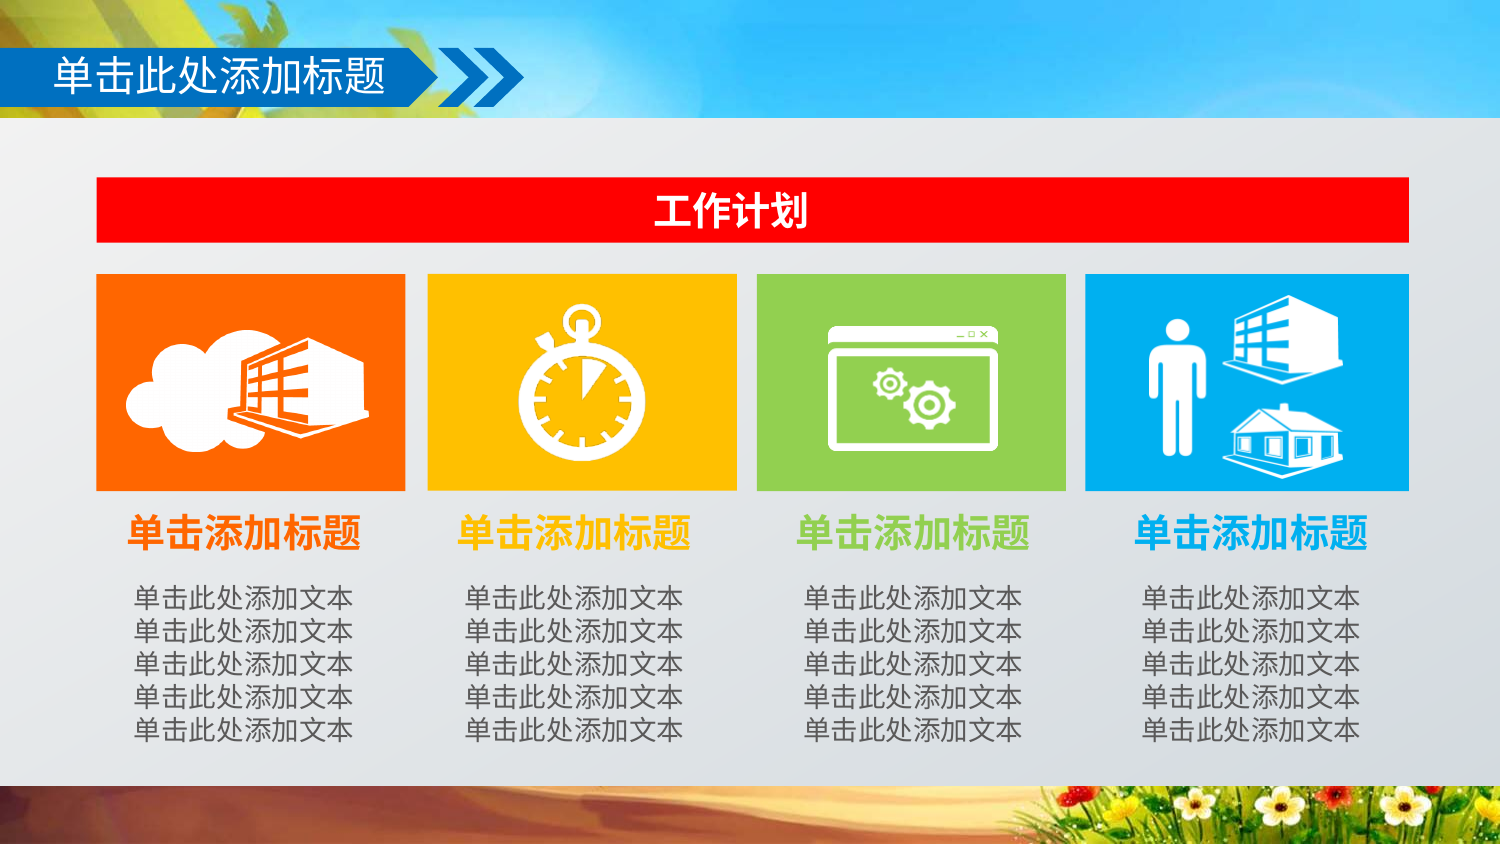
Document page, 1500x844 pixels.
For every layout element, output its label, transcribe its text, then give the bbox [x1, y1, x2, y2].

picture [0, 786, 1500, 844]
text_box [427, 273, 738, 491]
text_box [1085, 273, 1410, 492]
text_box 单击添加标题 单击此处添加文本 单击此处添加文本 单击此处添加文本 单击此处添加文本 单击此处添加文本 [757, 501, 1084, 753]
picture [0, 0, 1500, 118]
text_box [756, 273, 1067, 492]
text_box 单击添加标题 单击此处添加文本 单击此处添加文本 单击此处添加文本 单击此处添加文本 单击此处添加文本 [96, 501, 406, 753]
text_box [96, 177, 1410, 243]
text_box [96, 273, 406, 492]
text_box 单击添加标题 单击此处添加文本 单击此处添加文本 单击此处添加文本 单击此处添加文本 单击此处添加文本 [435, 501, 728, 753]
text_box 单击添加标题 单击此处添加文本 单击此处添加文本 单击此处添加文本 单击此处添加文本 单击此处添加文本 [1088, 501, 1428, 753]
